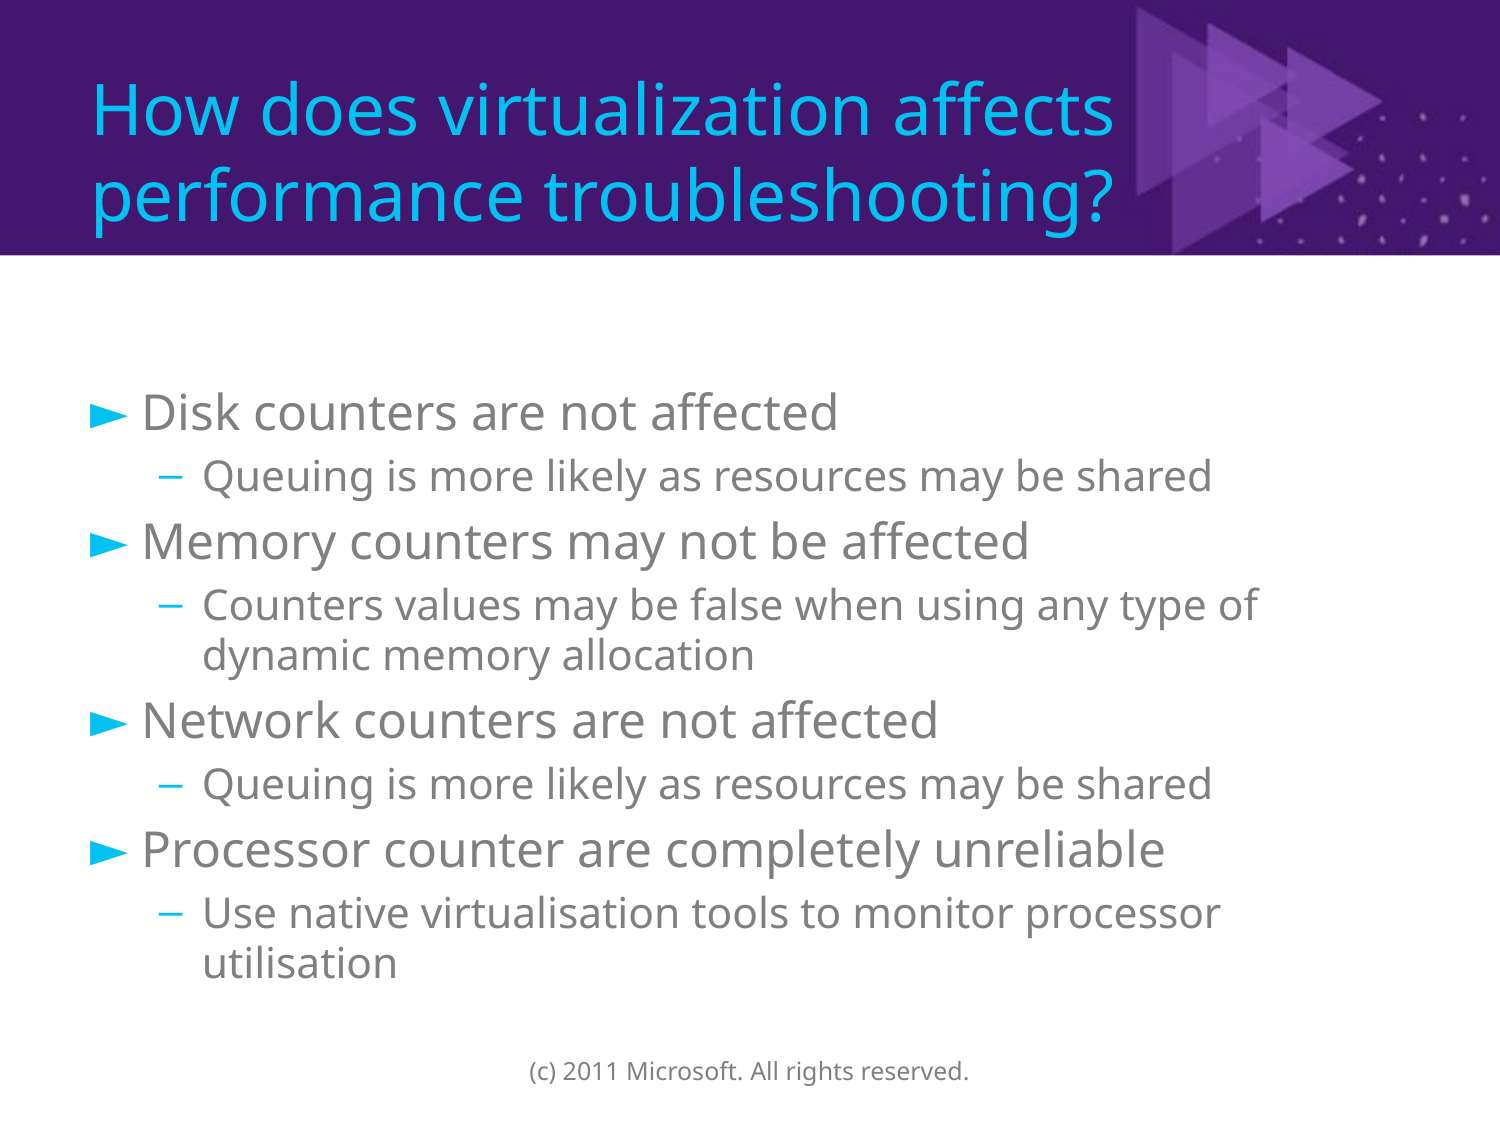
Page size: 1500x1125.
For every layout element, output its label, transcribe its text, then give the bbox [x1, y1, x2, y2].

title How does virtualization affects performance troubleshooting? [75, 56, 1425, 244]
picture [0, 0, 1500, 255]
footer (c) 2011 Microsoft. All rights reserved. [512, 1042, 988, 1103]
list Disk counters are not affected Queuing is more likely as resources may be shared Memory counters may not be affected Counters values may be false when using any type of dynamic memory allocation Network counters are not affected Queuing is more likely as resources may be shared Processor counter are completely unreliable Use native virtualisation tools to monitor processor utilisation [75, 373, 1425, 1005]
